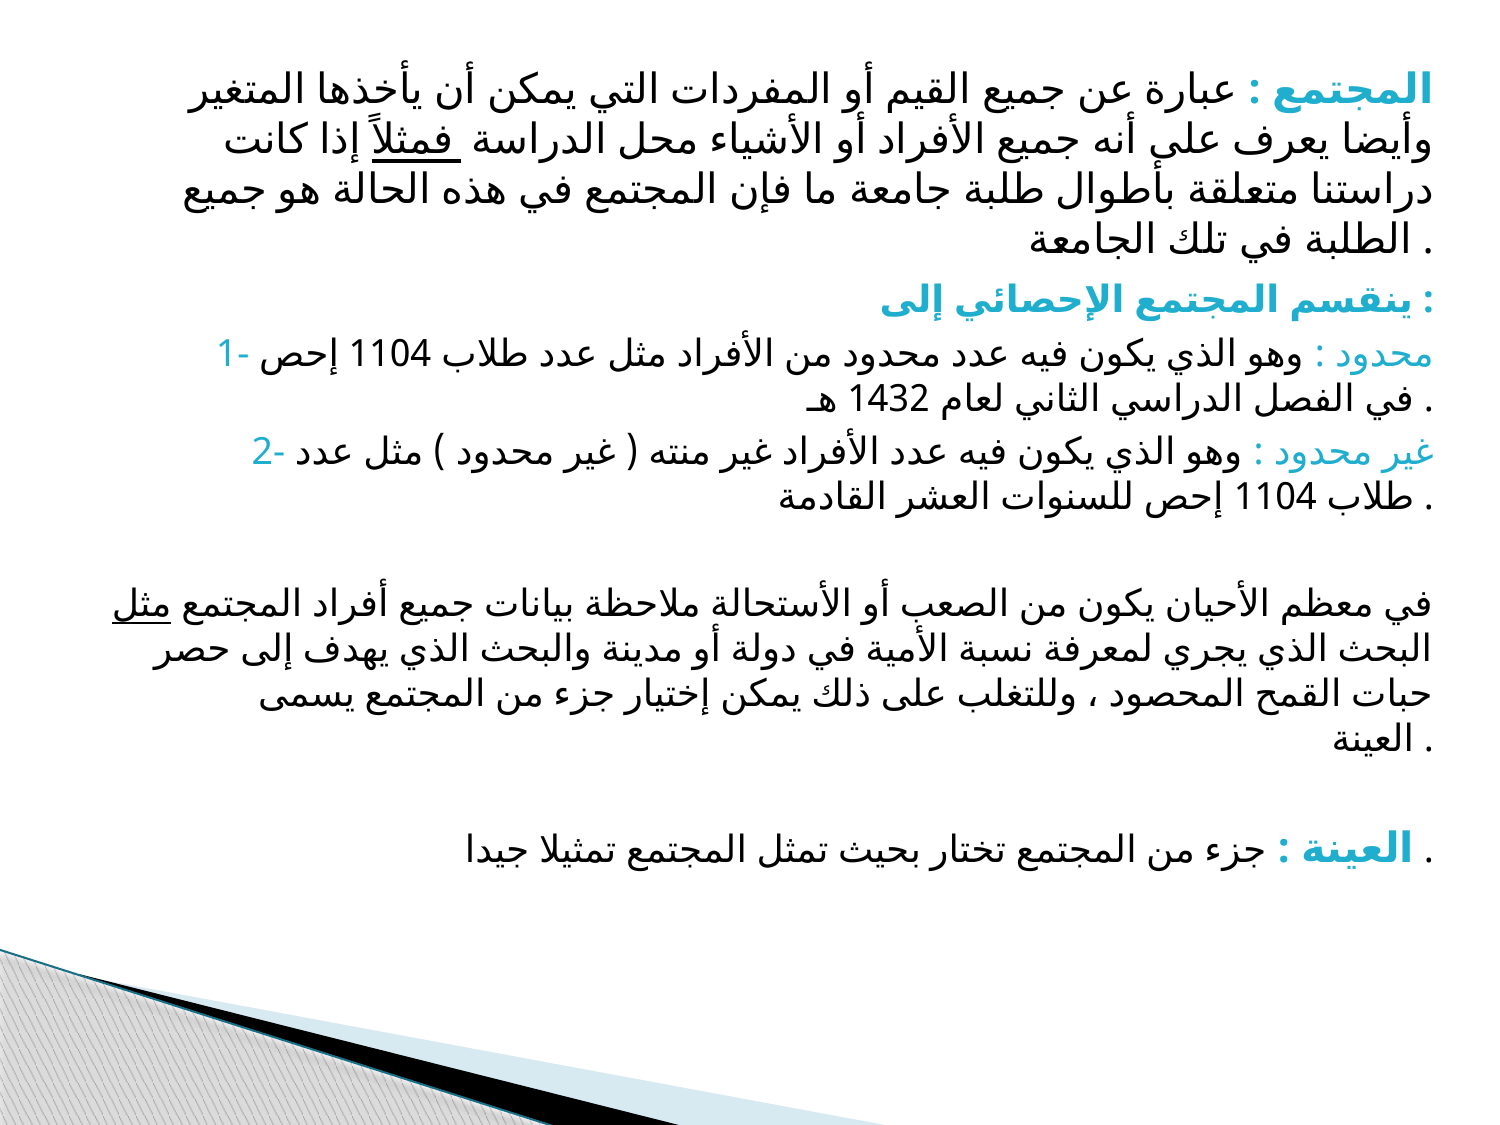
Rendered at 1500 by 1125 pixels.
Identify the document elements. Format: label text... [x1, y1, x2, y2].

list المجتمع : عبارة عن جميع القيم أو المفردات التي يمكن أن يأخذها المتغير وأيضا يعرف على أنه جميع الأفراد أو الأشياء محل الدراسة فمثلاً إذا كانت دراستنا متعلقة بأطوال طلبة جامعة ما فإن المجتمع في هذه الحالة هو جميع الطلبة في تلك الجامعة . ينقسم المجتمع الإحصائي إلى : 1- محدود : وهو الذي يكون فيه عدد محدود من الأفراد مثل عدد طلاب 1104 إحص في الفصل الدراسي الثاني لعام 1432 هـ . 2- غير محدود : وهو الذي يكون فيه عدد الأفراد غير منته ( غير محدود ) مثل عدد طلاب 1104 إحص للسنوات العشر القادمة . في معظم الأحيان يكون من الصعب أو الأستحالة ملاحظة بيانات جميع أفراد المجتمع مثل البحث الذي يجري لمعرفة نسبة الأمية في دولة أو مدينة والبحث الذي يهدف إلى حصر حبات القمح المحصود ، وللتغلب على ذلك يمكن إختيار جزء من المجتمع يسمى العينة . العينة : جزء من المجتمع تختار بحيث تمثل المجتمع تمثيلا جيدا . [76, 54, 1449, 994]
